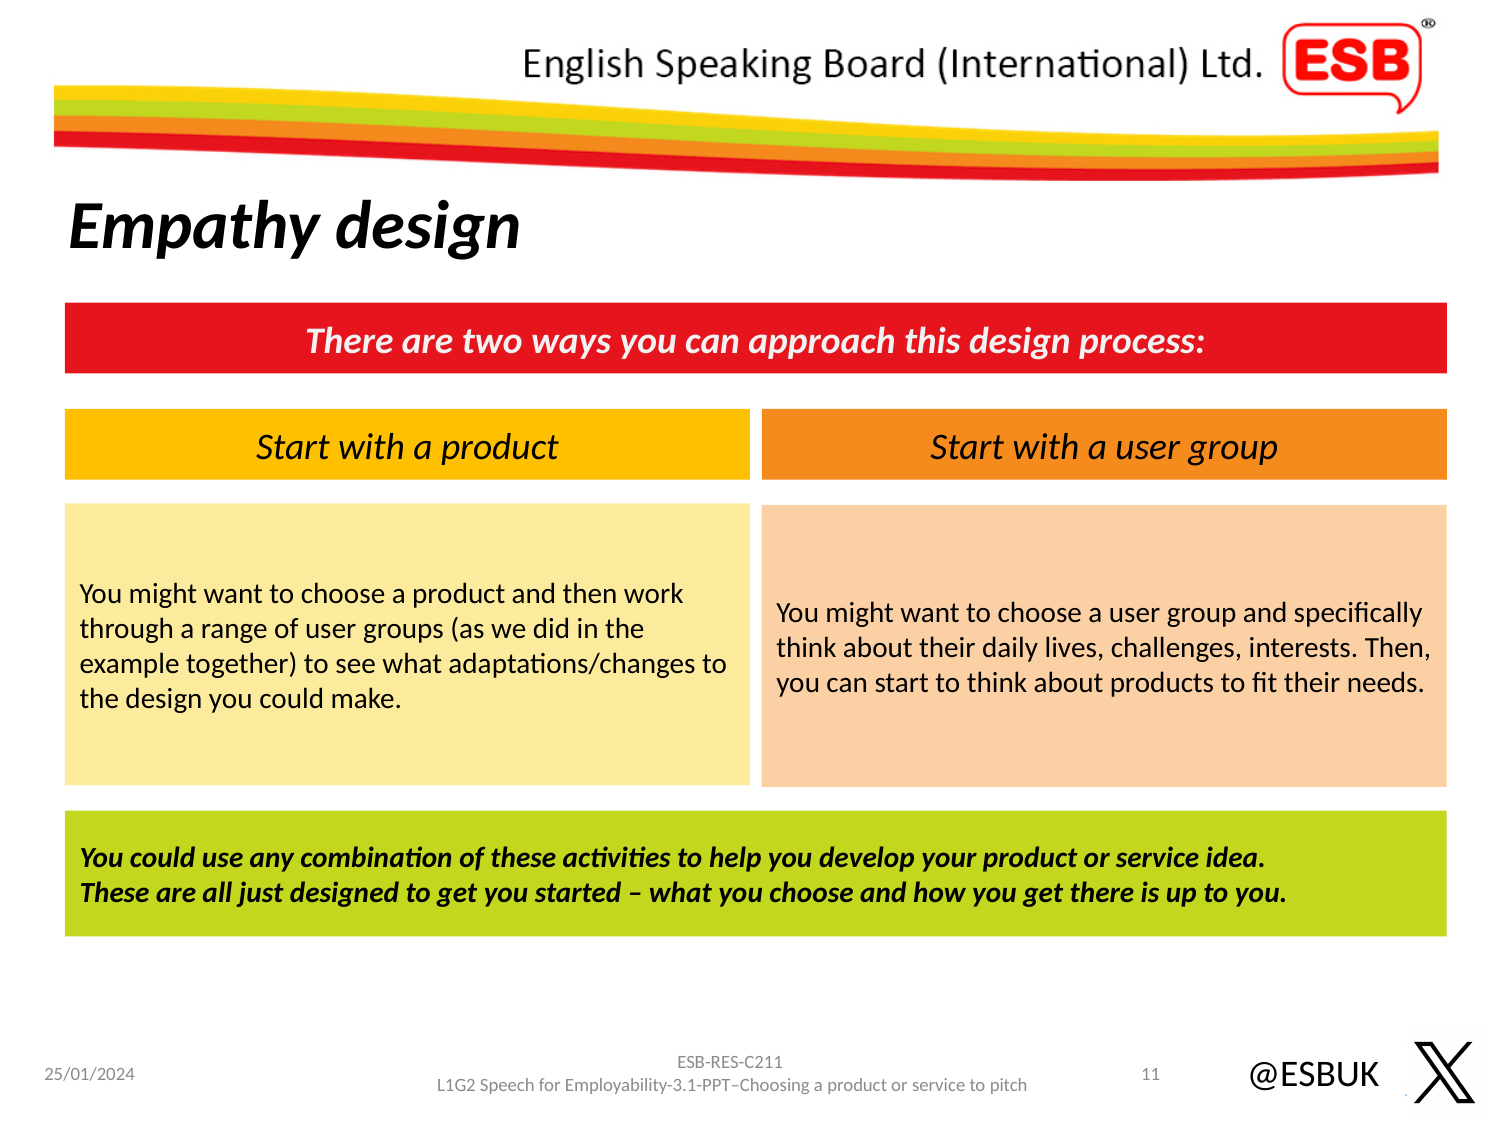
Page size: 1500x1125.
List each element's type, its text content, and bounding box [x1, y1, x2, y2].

text_box You might want to choose a user group and specifically think about their daily lives, challenges, interests. Then, you can start to think about products to fit their needs. [760, 504, 1448, 788]
text_box Start with a product [64, 408, 751, 481]
slide_number 11 [930, 1042, 1176, 1103]
text_box You could use any combination of these activities to help you develop your product or service idea. These are all just designed to get you started – what you choose and how you get there is up to you. [64, 809, 1448, 937]
picture [1404, 1029, 1487, 1116]
text_box You might want to choose a product and then work through a range of user groups (as we did in the example together) to see what adaptations/changes to the design you could make. [64, 502, 751, 787]
title Empathy design [53, 172, 1347, 279]
text_box There are two ways you can approach this design process: [64, 302, 1448, 374]
footer ESB-RES-C211 L1G2 Speech for Employability-3.1-PPT–Choosing a product or service to pitch [395, 1042, 930, 1103]
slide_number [29, 1042, 367, 1103]
text_box Start with a user group [761, 408, 1448, 481]
picture [0, 0, 1500, 189]
